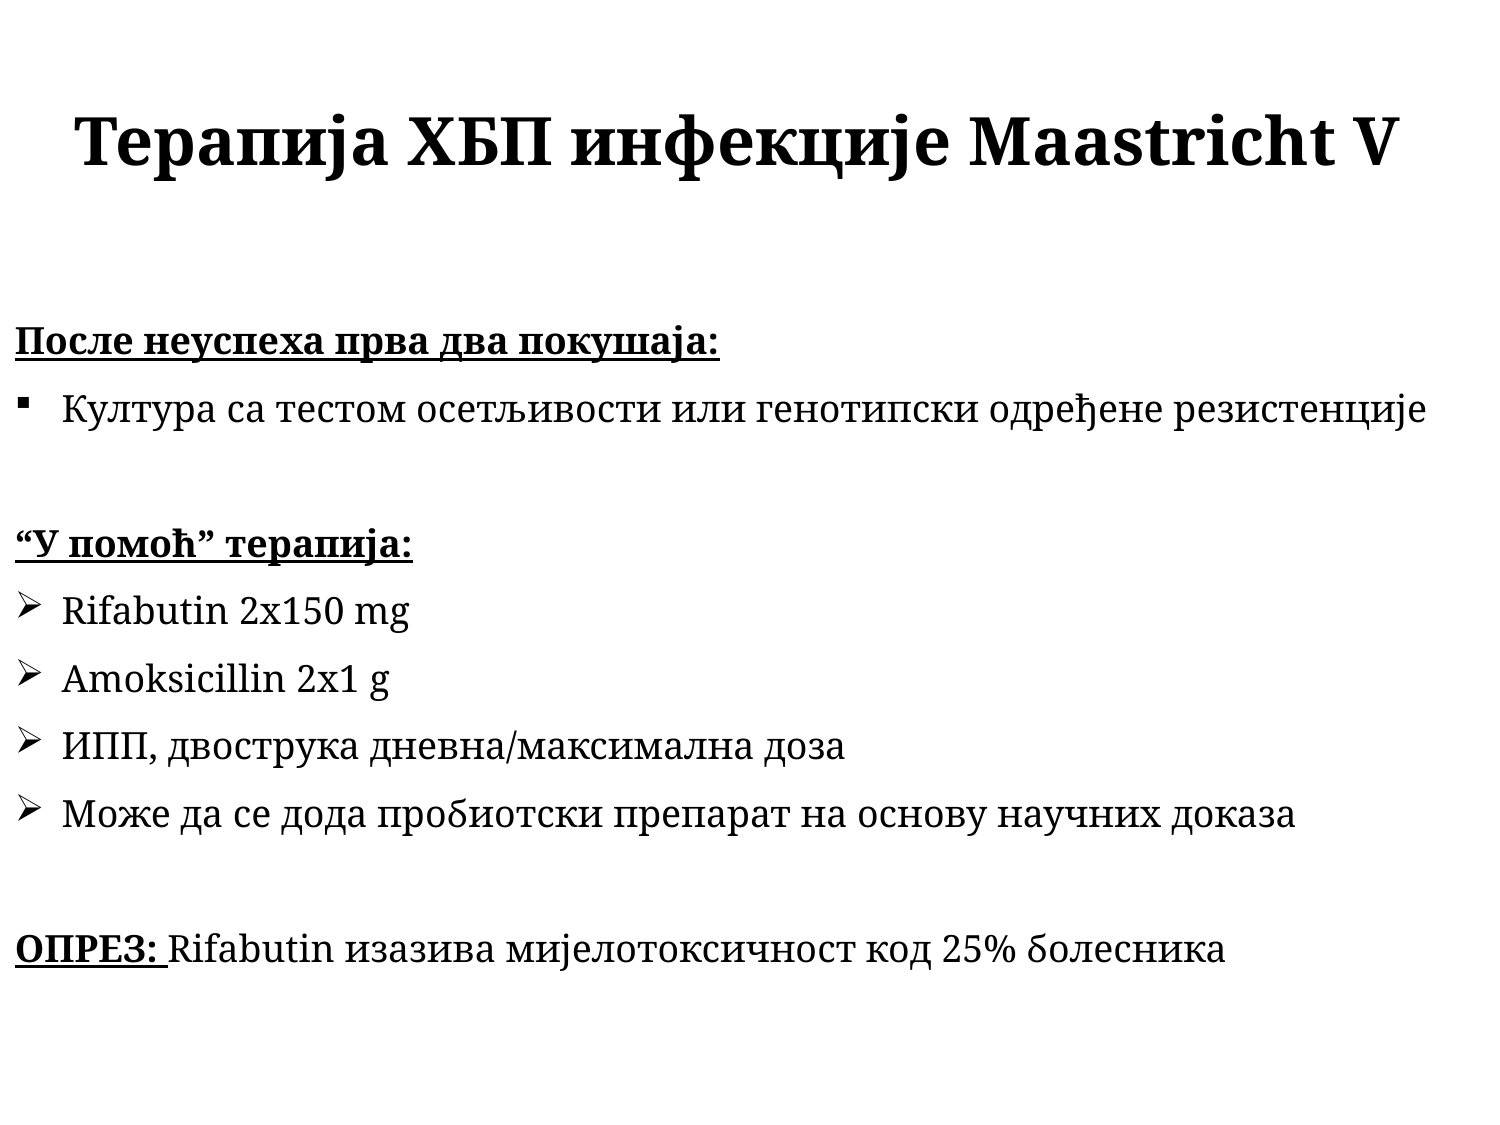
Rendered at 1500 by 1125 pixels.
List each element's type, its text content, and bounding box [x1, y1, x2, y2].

title Терапија ХБП инфекције Maastricht V [0, 45, 1475, 233]
text_box После неуспеха прва два покушаја: Култура са тестом осетљивости или генотипски одређене резистенције “У помоћ” терапија: Rifabutin 2x150 mg Amoksicillin 2x1 g ИПП, двострука дневна/максимална доза Може да се дода пробиотски препарат на основу научних доказа ОПРЕЗ: Rifabutin изазива мијелотоксичност код 25% болесника [0, 287, 1488, 1023]
